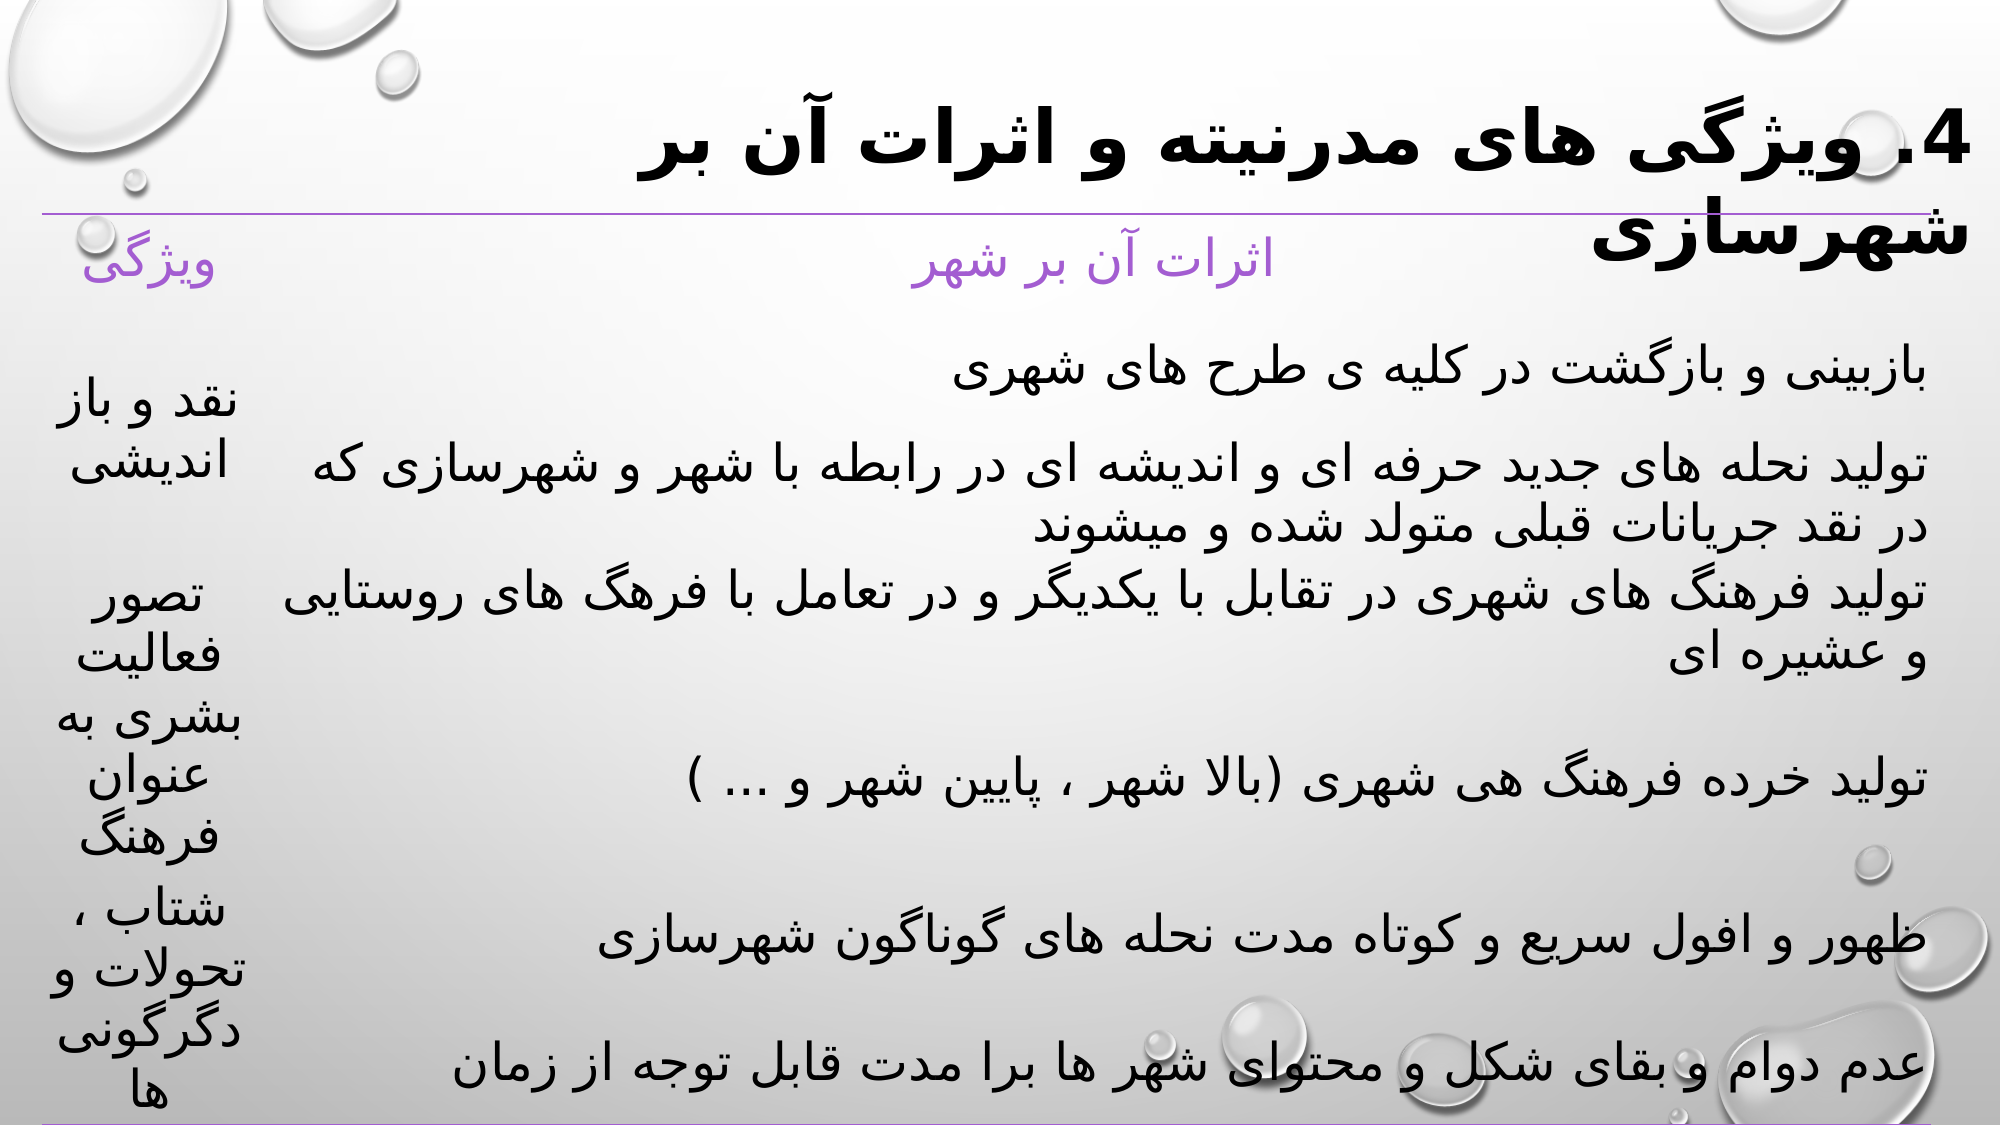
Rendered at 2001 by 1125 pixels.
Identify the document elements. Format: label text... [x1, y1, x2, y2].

table_cell تولید نحله های جدید حرفه ای و اندیشه ای در رابطه با شهر و شهرسازی که در نقد جریانات قبلی متولد شده و میشوند [258, 429, 1931, 556]
table_cell تولید فرهنگ های شهری در تقابل با یکدیگر و در تعامل با فرهگ های روستایی و عشیره ای [258, 556, 1931, 684]
table_header ویژگی [42, 215, 258, 300]
table_cell عدم دوام و بقای شکل و محتوای شهر ها برا مدت قابل توجه از زمان [258, 998, 1931, 1124]
table_cell تصور فعالیت بشری به عنوان فرهنگ [42, 556, 258, 870]
table_header اثرات آن بر شهر [258, 215, 1931, 300]
table_cell تولید خرده فرهنگ هی شهری (بالا شهر ، پایین شهر و ... ) [258, 684, 1931, 870]
table_cell بازبینی و بازگشت در کلیه ی طرح های شهری [258, 300, 1931, 429]
table_cell شتاب ، تحولات و دگرگونی ها [42, 870, 258, 1124]
text_box 4. ویژگی های مدرنیته و اثرات آن بر شهرسازی [511, 80, 1989, 276]
picture [0, 0, 2000, 1125]
table_cell ظهور و افول سریع و کوتاه مدت نحله های گوناگون شهرسازی [258, 870, 1931, 998]
table_cell نقد و باز اندیشی [42, 300, 258, 556]
